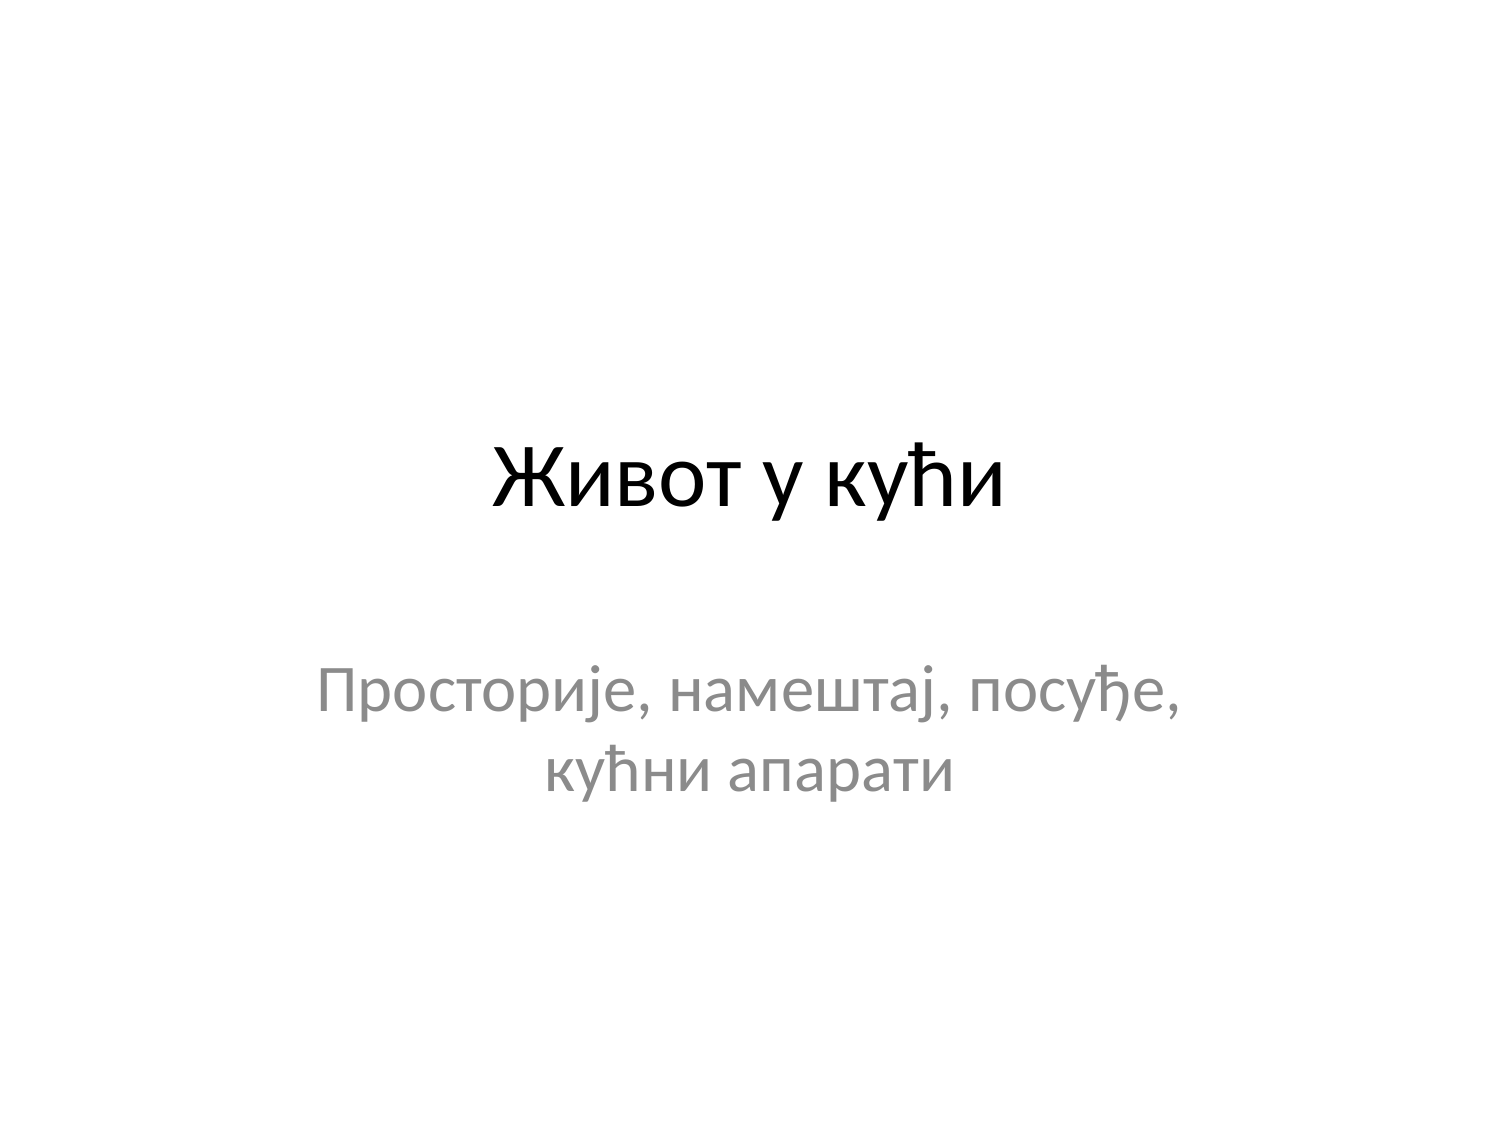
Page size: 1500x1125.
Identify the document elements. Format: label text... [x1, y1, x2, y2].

subtitle Просторије, намештај, посуђе, кућни апарати [225, 637, 1275, 925]
title Живот у кући [112, 349, 1388, 591]
